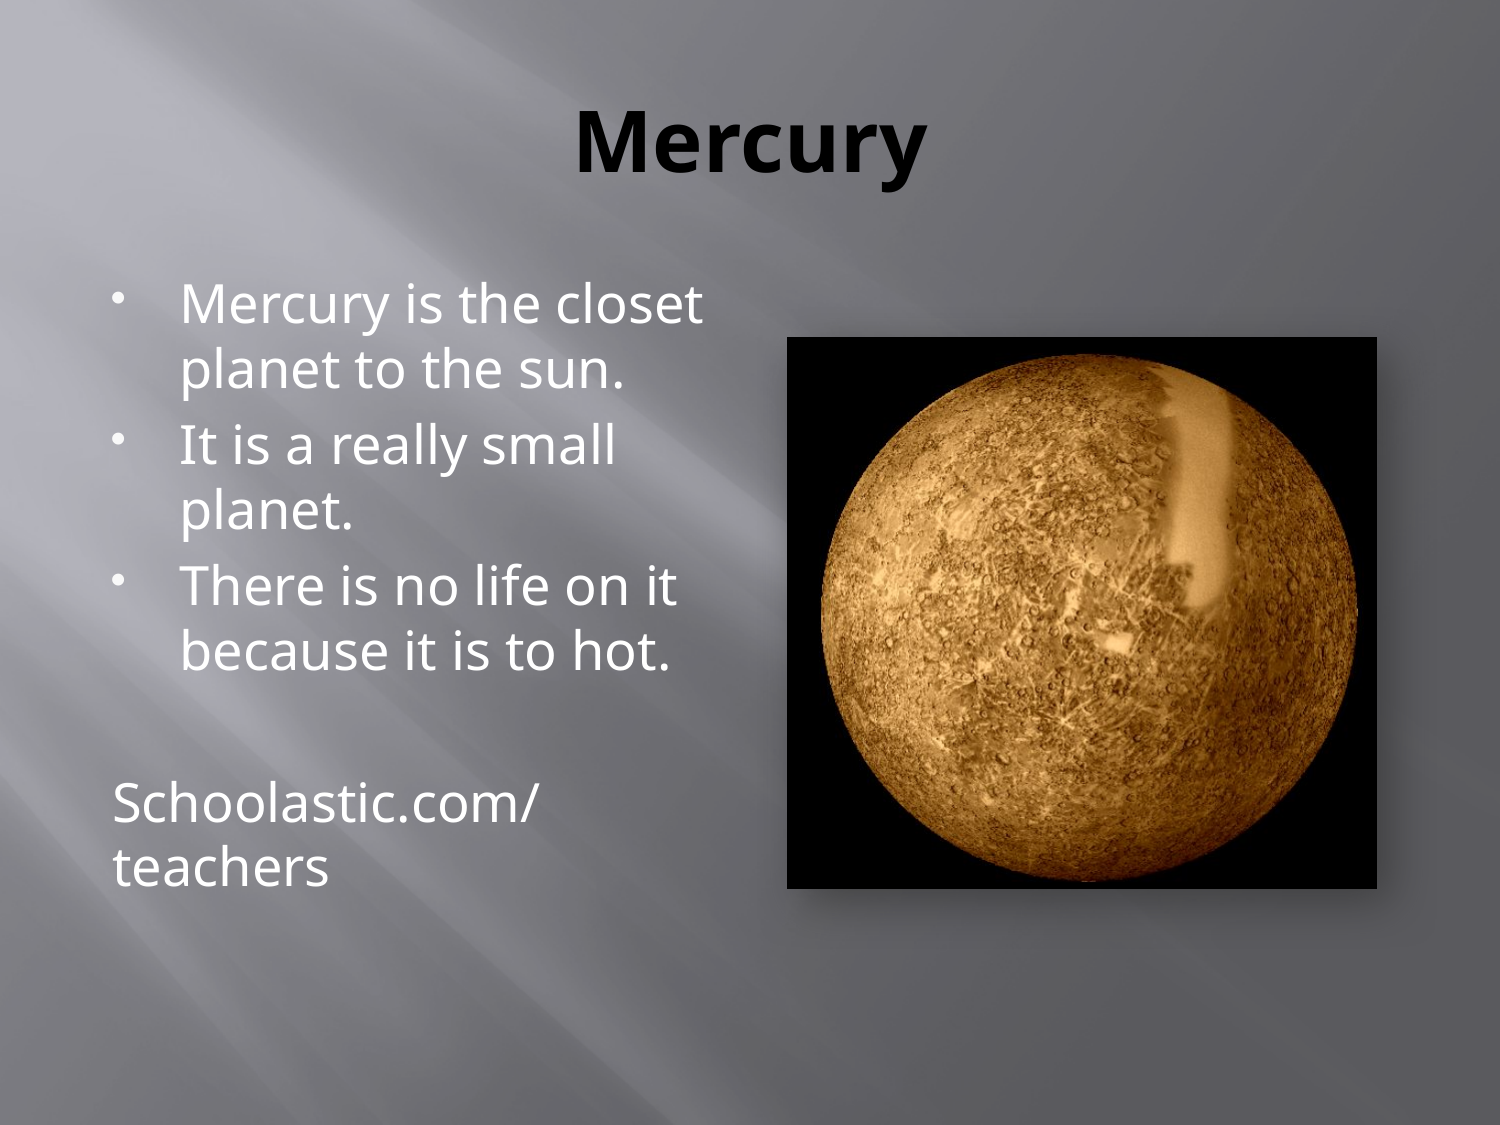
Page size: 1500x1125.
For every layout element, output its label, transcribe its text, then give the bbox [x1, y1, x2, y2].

list Mercury is the closet planet to the sun. It is a really small planet. There is no life on it because it is to hot. Schoolastic.com/teachers [75, 262, 738, 1005]
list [787, 337, 1377, 889]
title Mercury [75, 45, 1425, 233]
